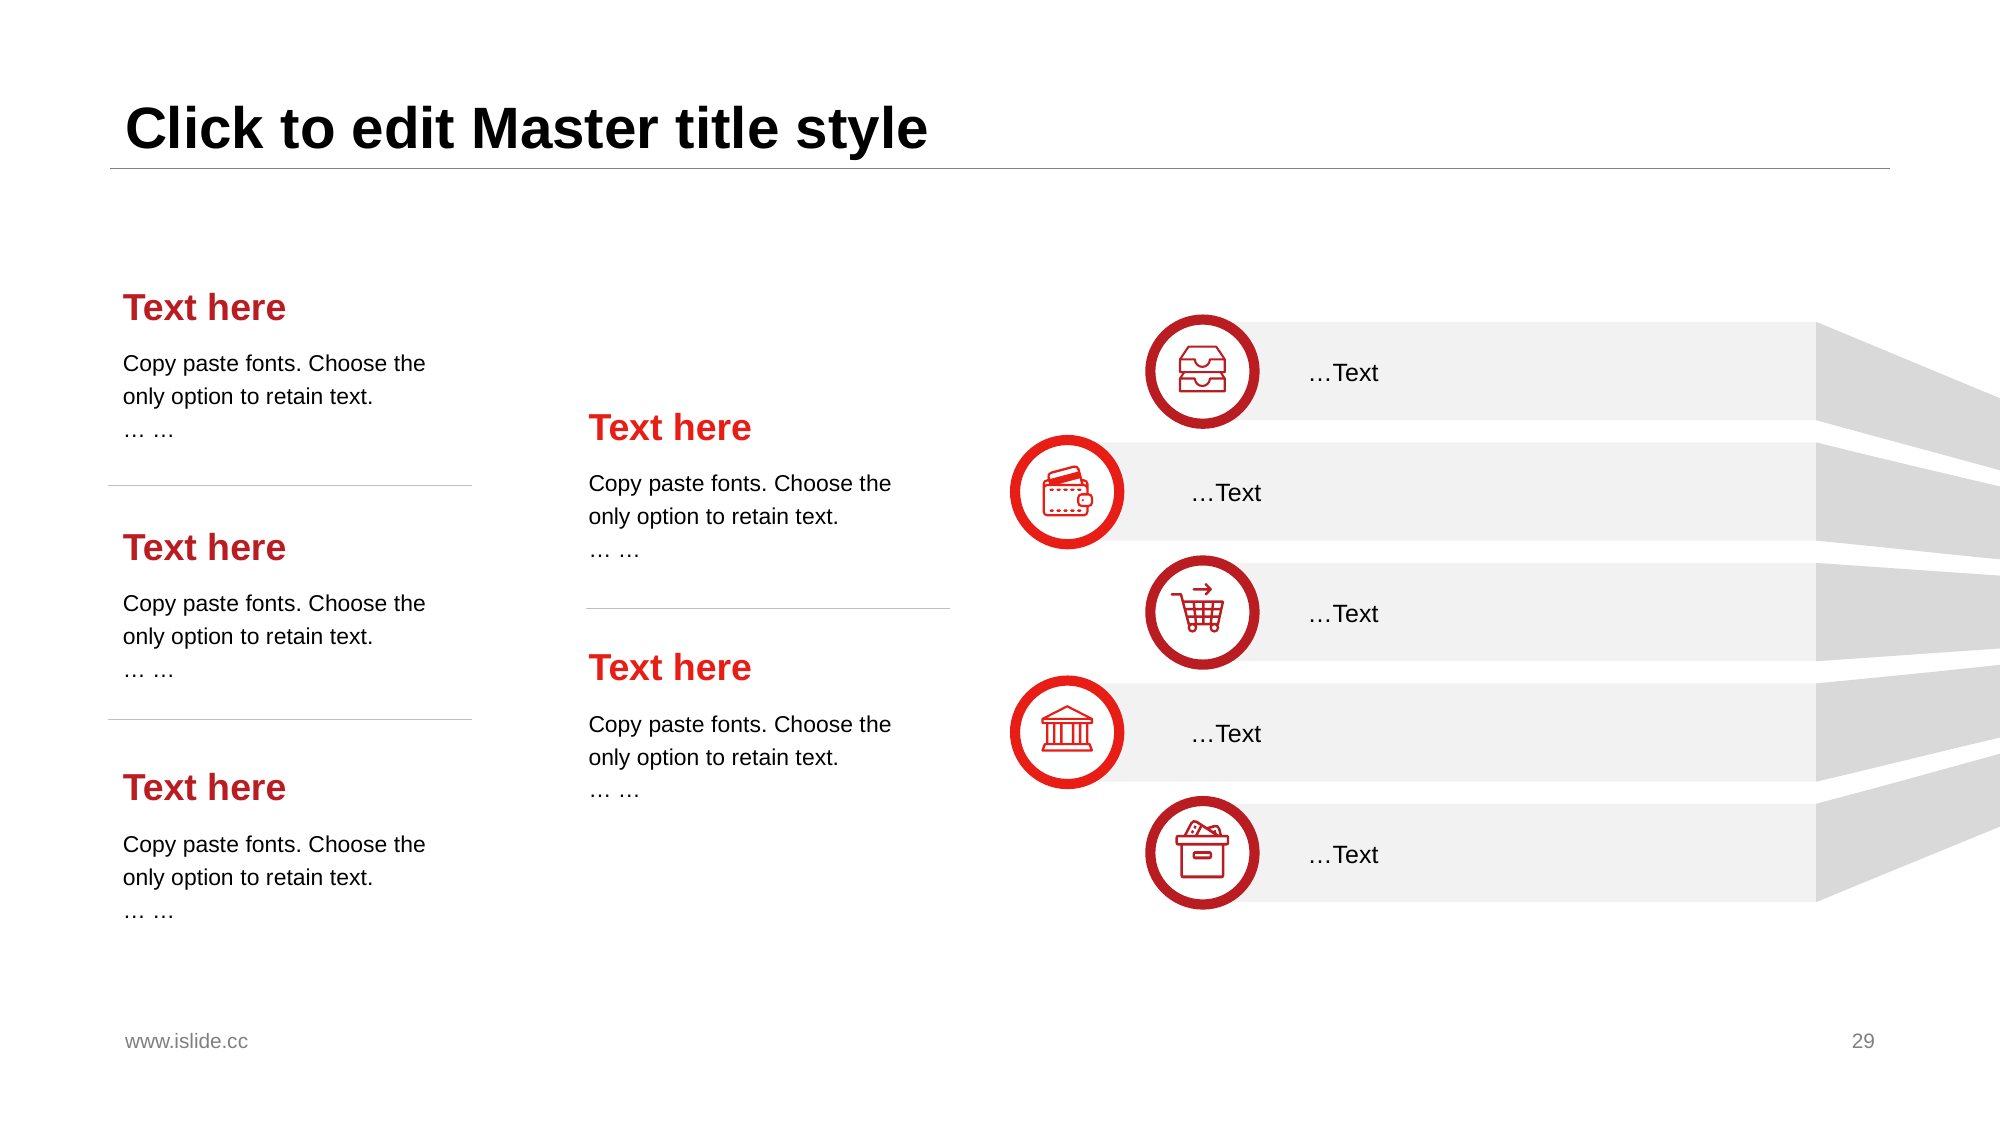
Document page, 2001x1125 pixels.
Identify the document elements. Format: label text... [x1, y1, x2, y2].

title Click to edit Master title style [109, 0, 1890, 169]
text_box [108, 271, 2000, 944]
slide_number 29 [1412, 1023, 1890, 1058]
footer www.islide.cc [109, 1023, 790, 1058]
